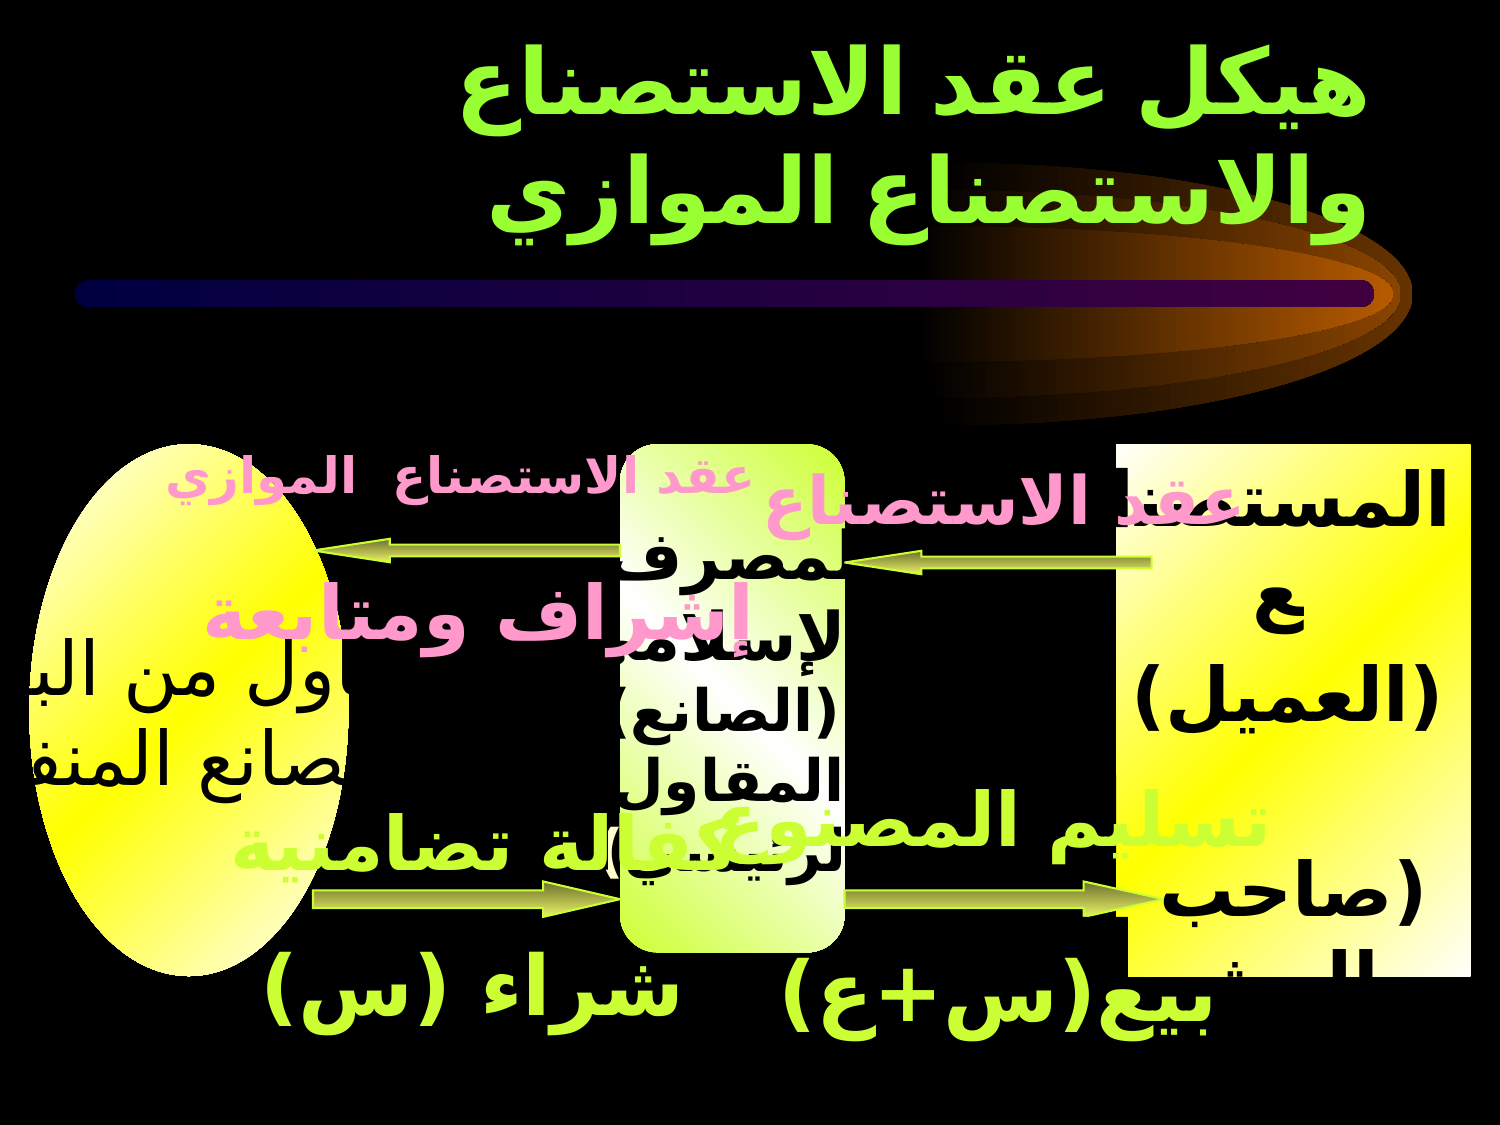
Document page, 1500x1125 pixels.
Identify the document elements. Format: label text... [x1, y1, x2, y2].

text_box عقد الاستصناع [868, 467, 1128, 528]
list المستصنع (العميل) (صاحب المشروع) [1115, 444, 1471, 977]
title هيكل عقد الاستصناع والاستصناع الموازي [52, 62, 1388, 251]
text_box شراء (س) [336, 952, 596, 1012]
text_box [844, 881, 1164, 916]
text_box تسليم المصنوع [856, 774, 1117, 858]
text_box المصرف الإسلامي (الصانع) (المقاول الرئيسي) [620, 444, 845, 953]
text_box عقد الاستصناع الموازي [301, 432, 620, 516]
text_box [312, 881, 621, 917]
text_box إشراف ومتابعة [348, 574, 609, 646]
text_box [312, 538, 621, 563]
text_box المقاول من الباطن (الصانع المنفذ) [29, 444, 349, 977]
text_box كفالة تضامنية [348, 810, 608, 870]
text_box [844, 550, 1152, 575]
text_box بيع(س+ع) [856, 916, 1128, 1059]
